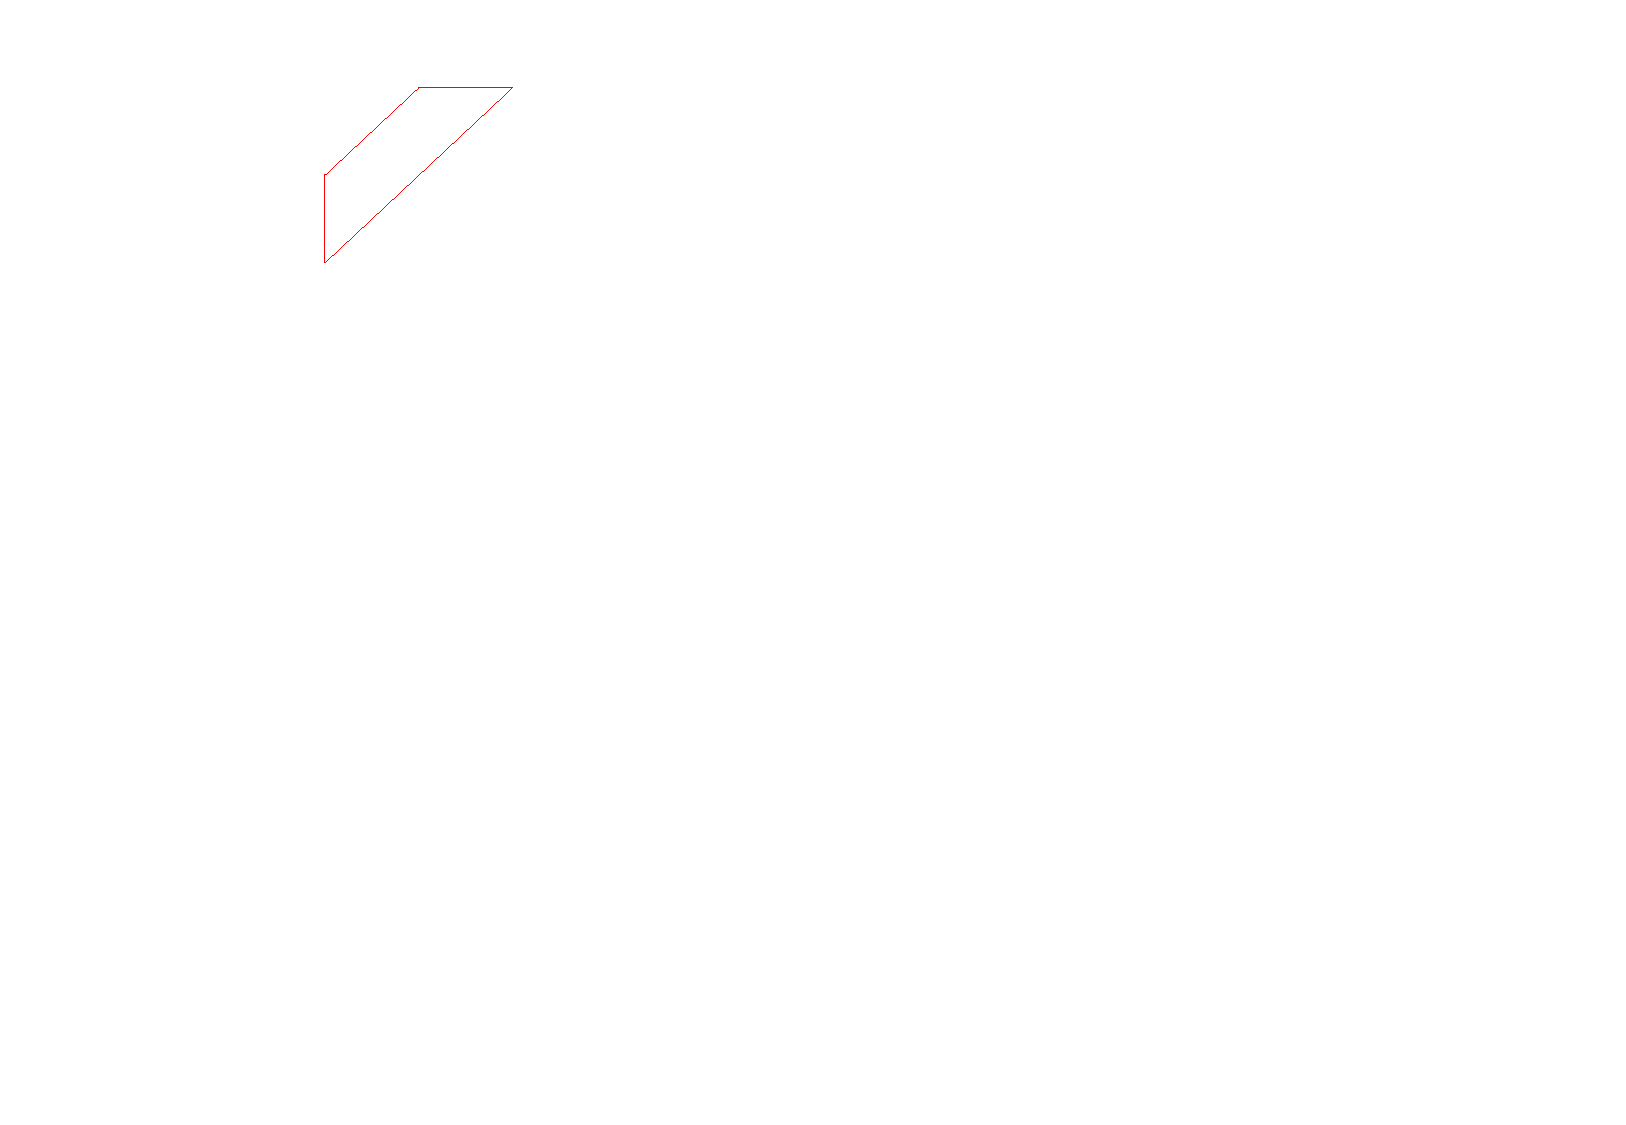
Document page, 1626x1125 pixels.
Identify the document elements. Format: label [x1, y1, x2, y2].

text_box [324, 87, 513, 263]
